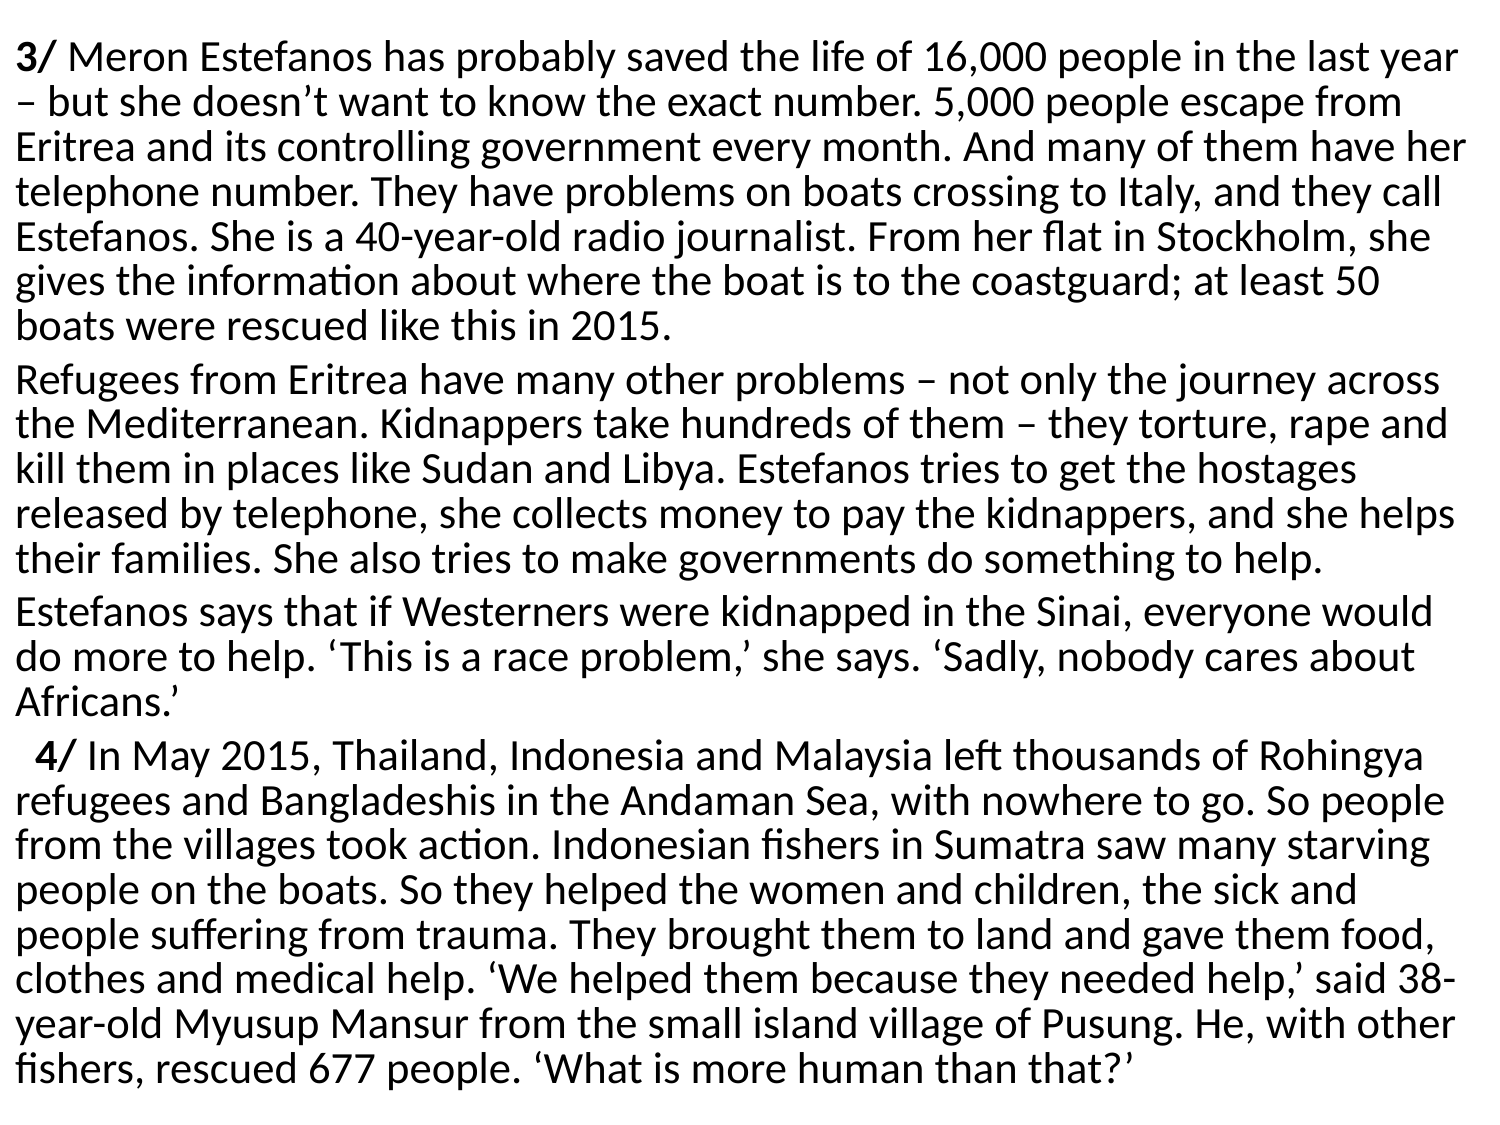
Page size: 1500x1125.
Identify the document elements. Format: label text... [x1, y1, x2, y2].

list 3/ Meron Estefanos has probably saved the life of 16,000 people in the last year – but she doesn’t want to know the exact number. 5,000 people escape from Eritrea and its controlling government every month. And many of them have her telephone number. They have problems on boats crossing to Italy, and they call Estefanos. She is a 40-year-old radio journalist. From her flat in Stockholm, she gives the information about where the boat is to the coastguard; at least 50 boats were rescued like this in 2015. Refugees from Eritrea have many other problems – not only the journey across the Mediterranean. Kidnappers take hundreds of them – they torture, rape and kill them in places like Sudan and Libya. Estefanos tries to get the hostages released by telephone, she collects money to pay the kidnappers, and she helps their families. She also tries to make governments do something to help. Estefanos says that if Westerners were kidnapped in the Sinai, everyone would do more to help. ‘This is a race problem,’ she says. ‘Sadly, nobody cares about Africans.’ 4/ In May 2015, Thailand, Indonesia and Malaysia left thousands of Rohingya refugees and Bangladeshis in the Andaman Sea, with nowhere to go. So people from the villages took action. Indonesian fishers in Sumatra saw many starving people on the boats. So they helped the women and children, the sick and people suffering from trauma. They brought them to land and gave them food, clothes and medical help. ‘We helped them because they needed help,’ said 38-year-old Myusup Mansur from the small island village of Pusung. He, with other fishers, rescued 677 people. ‘What is more human than that?’ [0, 30, 1500, 1106]
